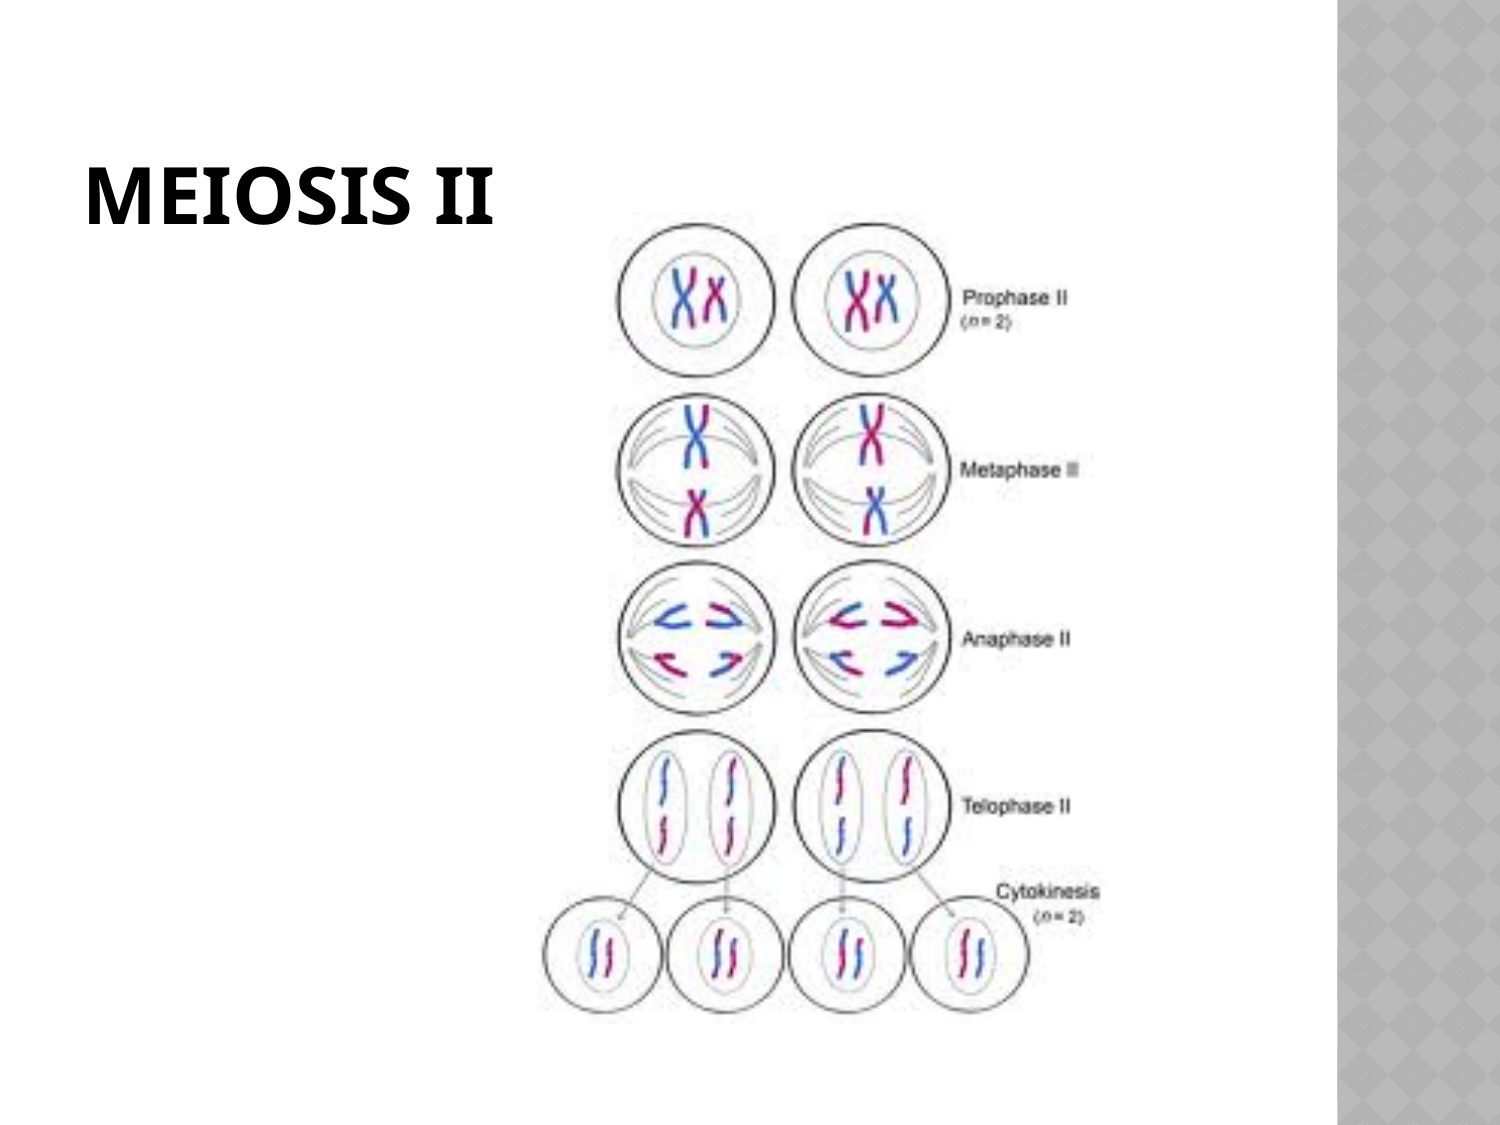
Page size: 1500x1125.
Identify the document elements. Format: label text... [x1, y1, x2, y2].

picture [537, 212, 1107, 1024]
title Meiosis ii [75, 52, 1263, 240]
